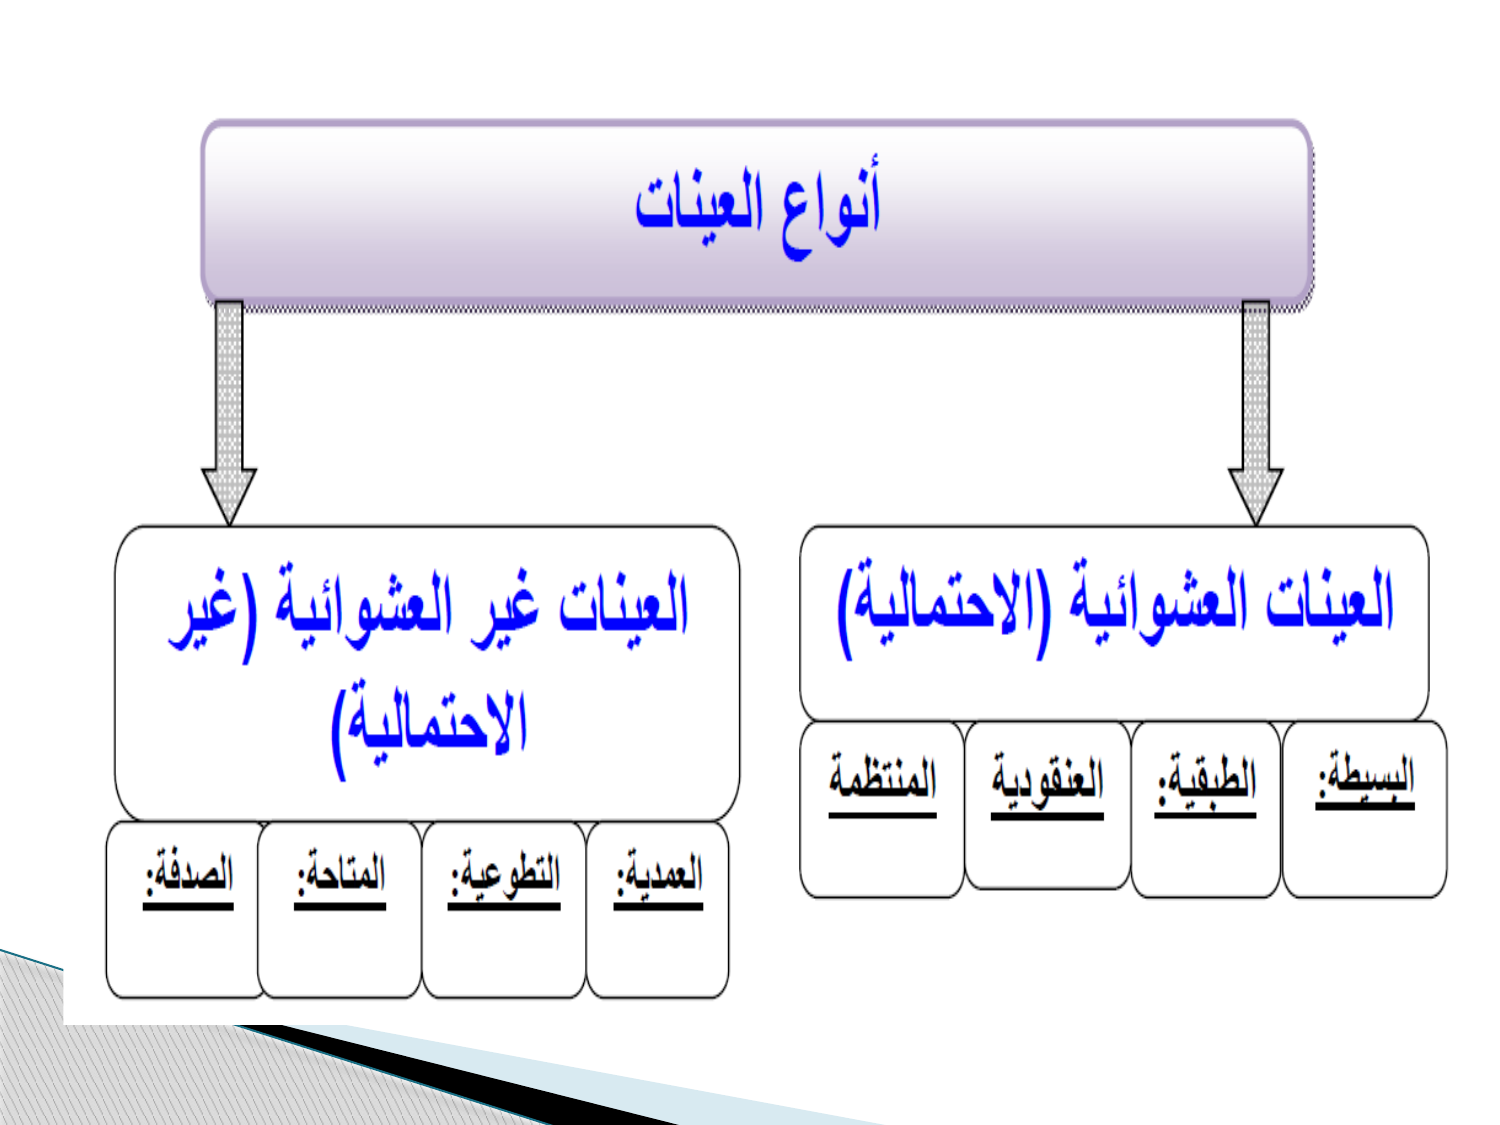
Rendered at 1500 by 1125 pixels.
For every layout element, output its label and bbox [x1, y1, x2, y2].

picture [52, 37, 1476, 1026]
